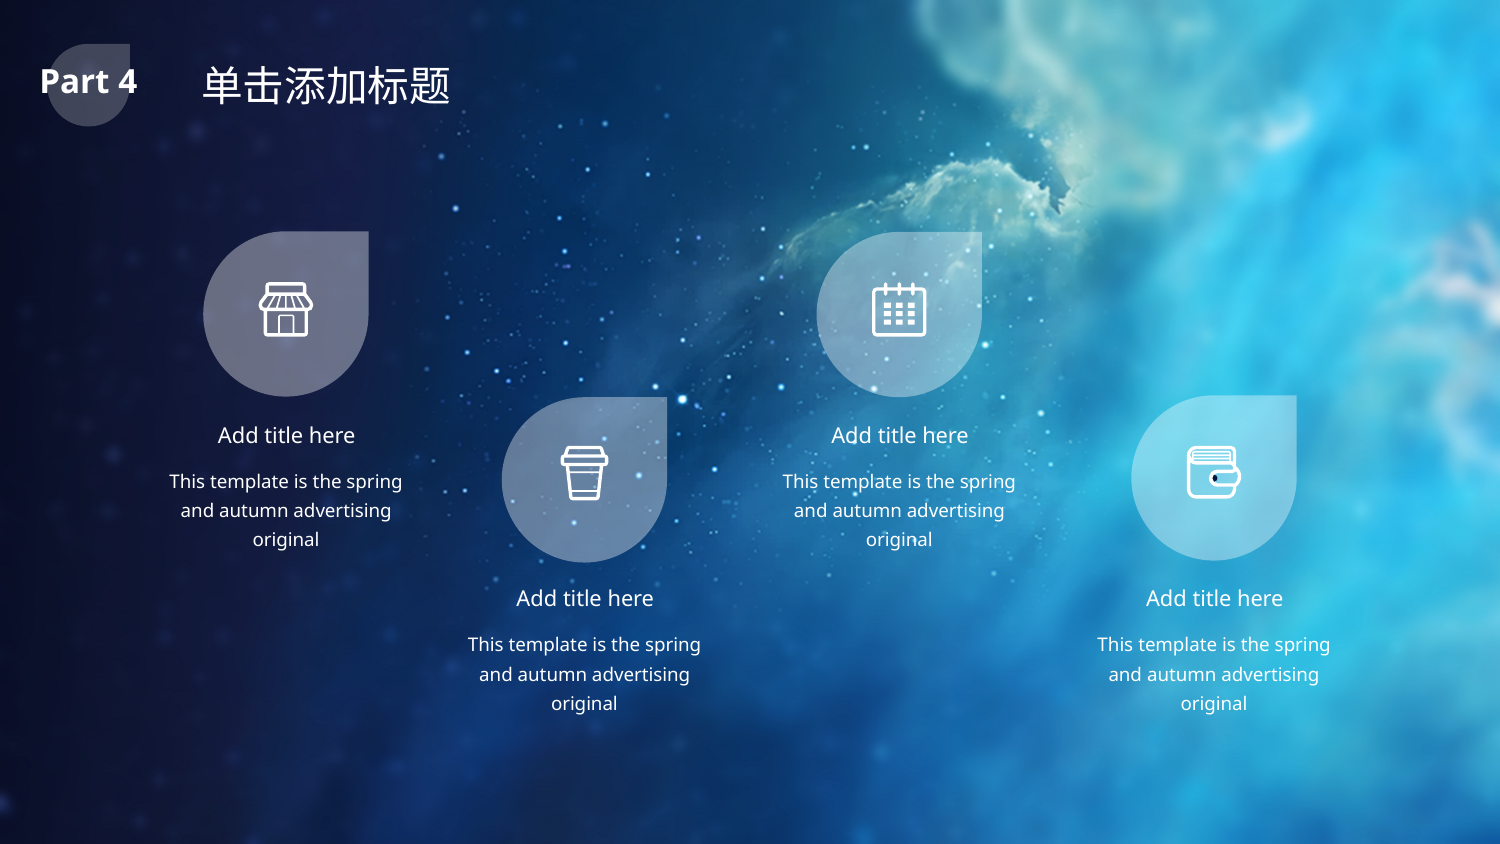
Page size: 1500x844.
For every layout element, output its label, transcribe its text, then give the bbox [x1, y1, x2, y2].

text_box This template is the spring and autumn advertising original [1072, 618, 1356, 722]
text_box [258, 282, 314, 337]
text_box [1186, 445, 1242, 499]
text_box Add title here [806, 414, 994, 455]
text_box Add title here [1121, 577, 1309, 618]
text_box This template is the spring and autumn advertising original [758, 455, 1041, 558]
text_box This template is the spring and autumn advertising original [443, 618, 726, 722]
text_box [872, 282, 927, 337]
text_box [202, 230, 370, 398]
text_box [815, 230, 983, 399]
text_box Add title here [193, 414, 381, 455]
text_box [560, 445, 609, 501]
text_box This template is the spring and autumn advertising original [144, 455, 427, 558]
text_box [1130, 394, 1298, 562]
text_box Add title here [491, 577, 680, 618]
text_box [500, 396, 669, 564]
text_box 单击添加标题 [186, 52, 467, 118]
picture [0, 0, 1500, 844]
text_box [22, 43, 154, 127]
